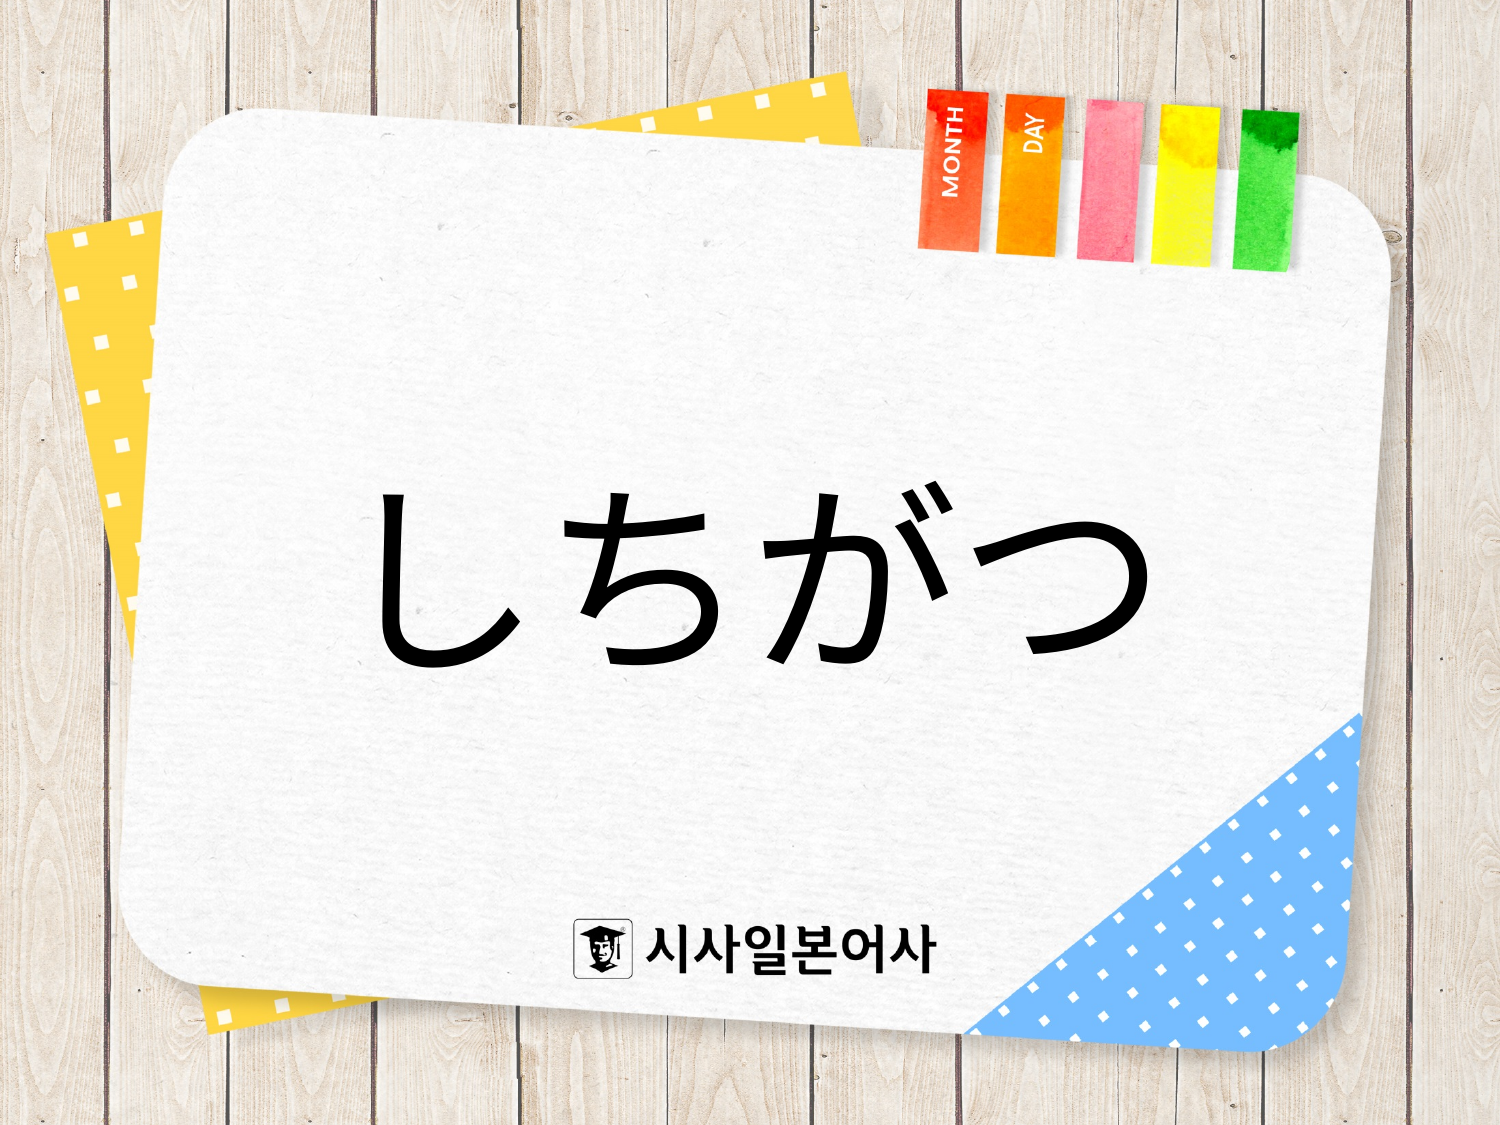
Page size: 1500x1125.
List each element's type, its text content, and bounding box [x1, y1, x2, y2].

title しちがつ [75, 338, 1425, 811]
picture [0, 0, 1500, 1125]
